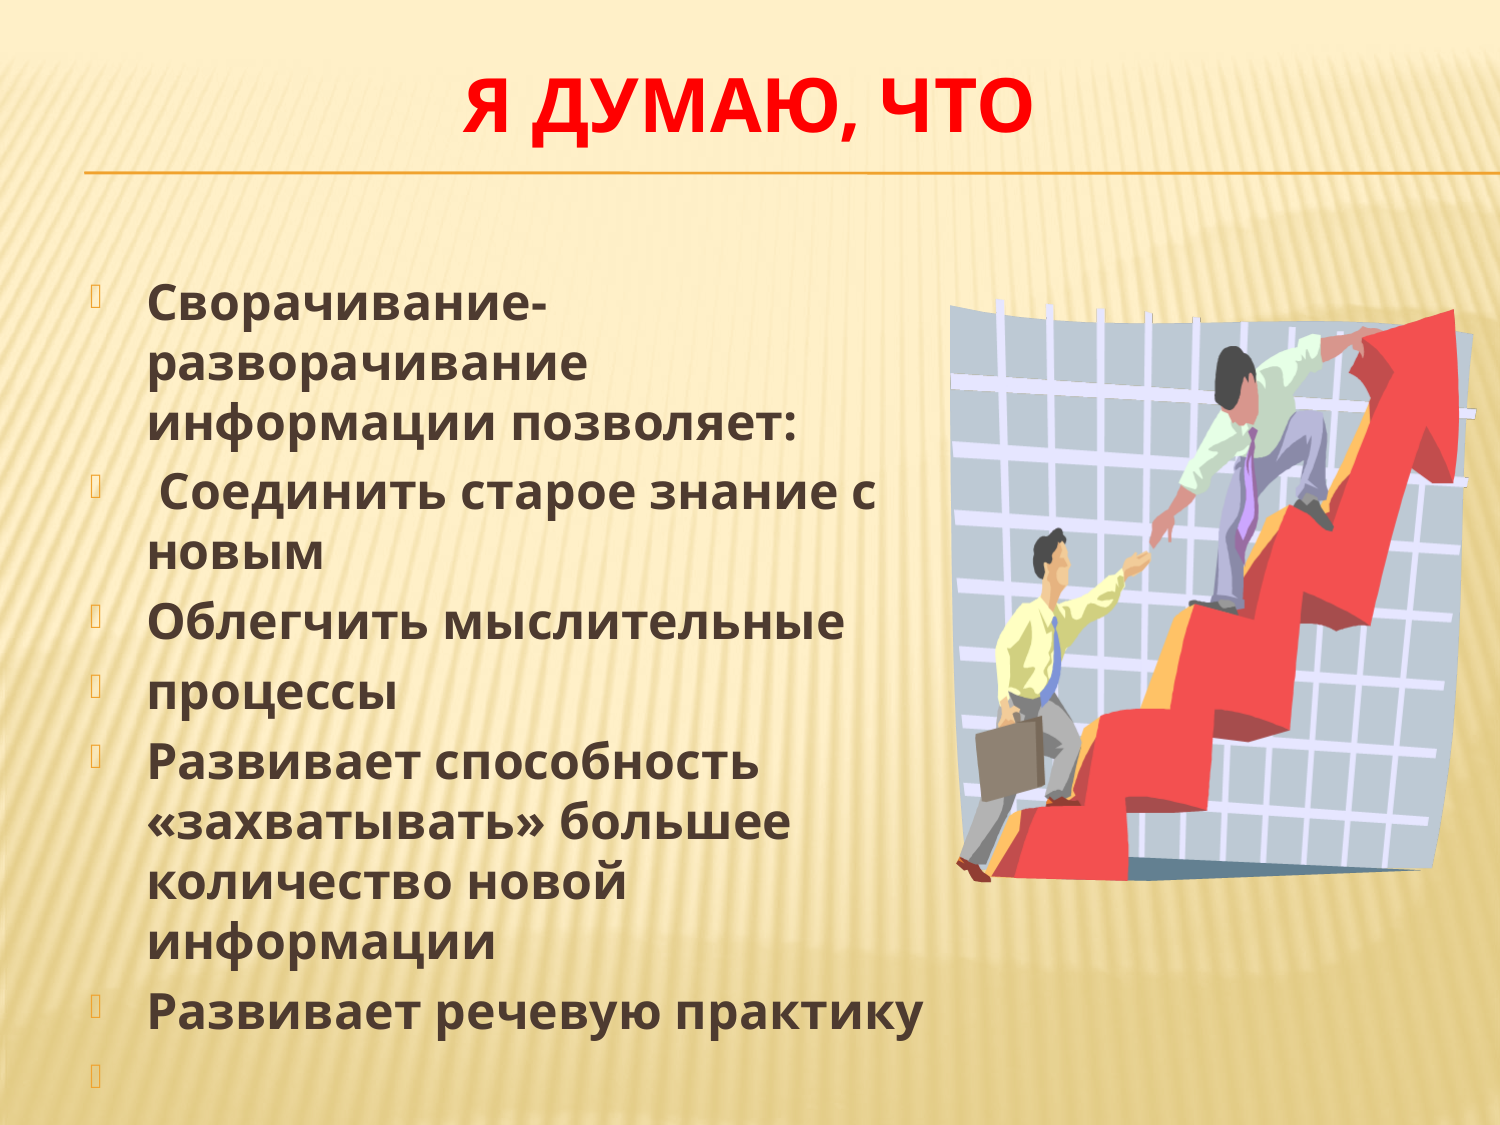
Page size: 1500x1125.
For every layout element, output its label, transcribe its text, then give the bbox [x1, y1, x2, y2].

list Сворачивание-разворачивание информации позволяет: Соединить старое знание с новым Облегчить мыслительные процессы Развивает способность «захватывать» большее количество новой информации Развивает речевую практику [75, 262, 951, 1005]
picture [950, 290, 1483, 890]
title Я думаю, что [75, 45, 1425, 161]
